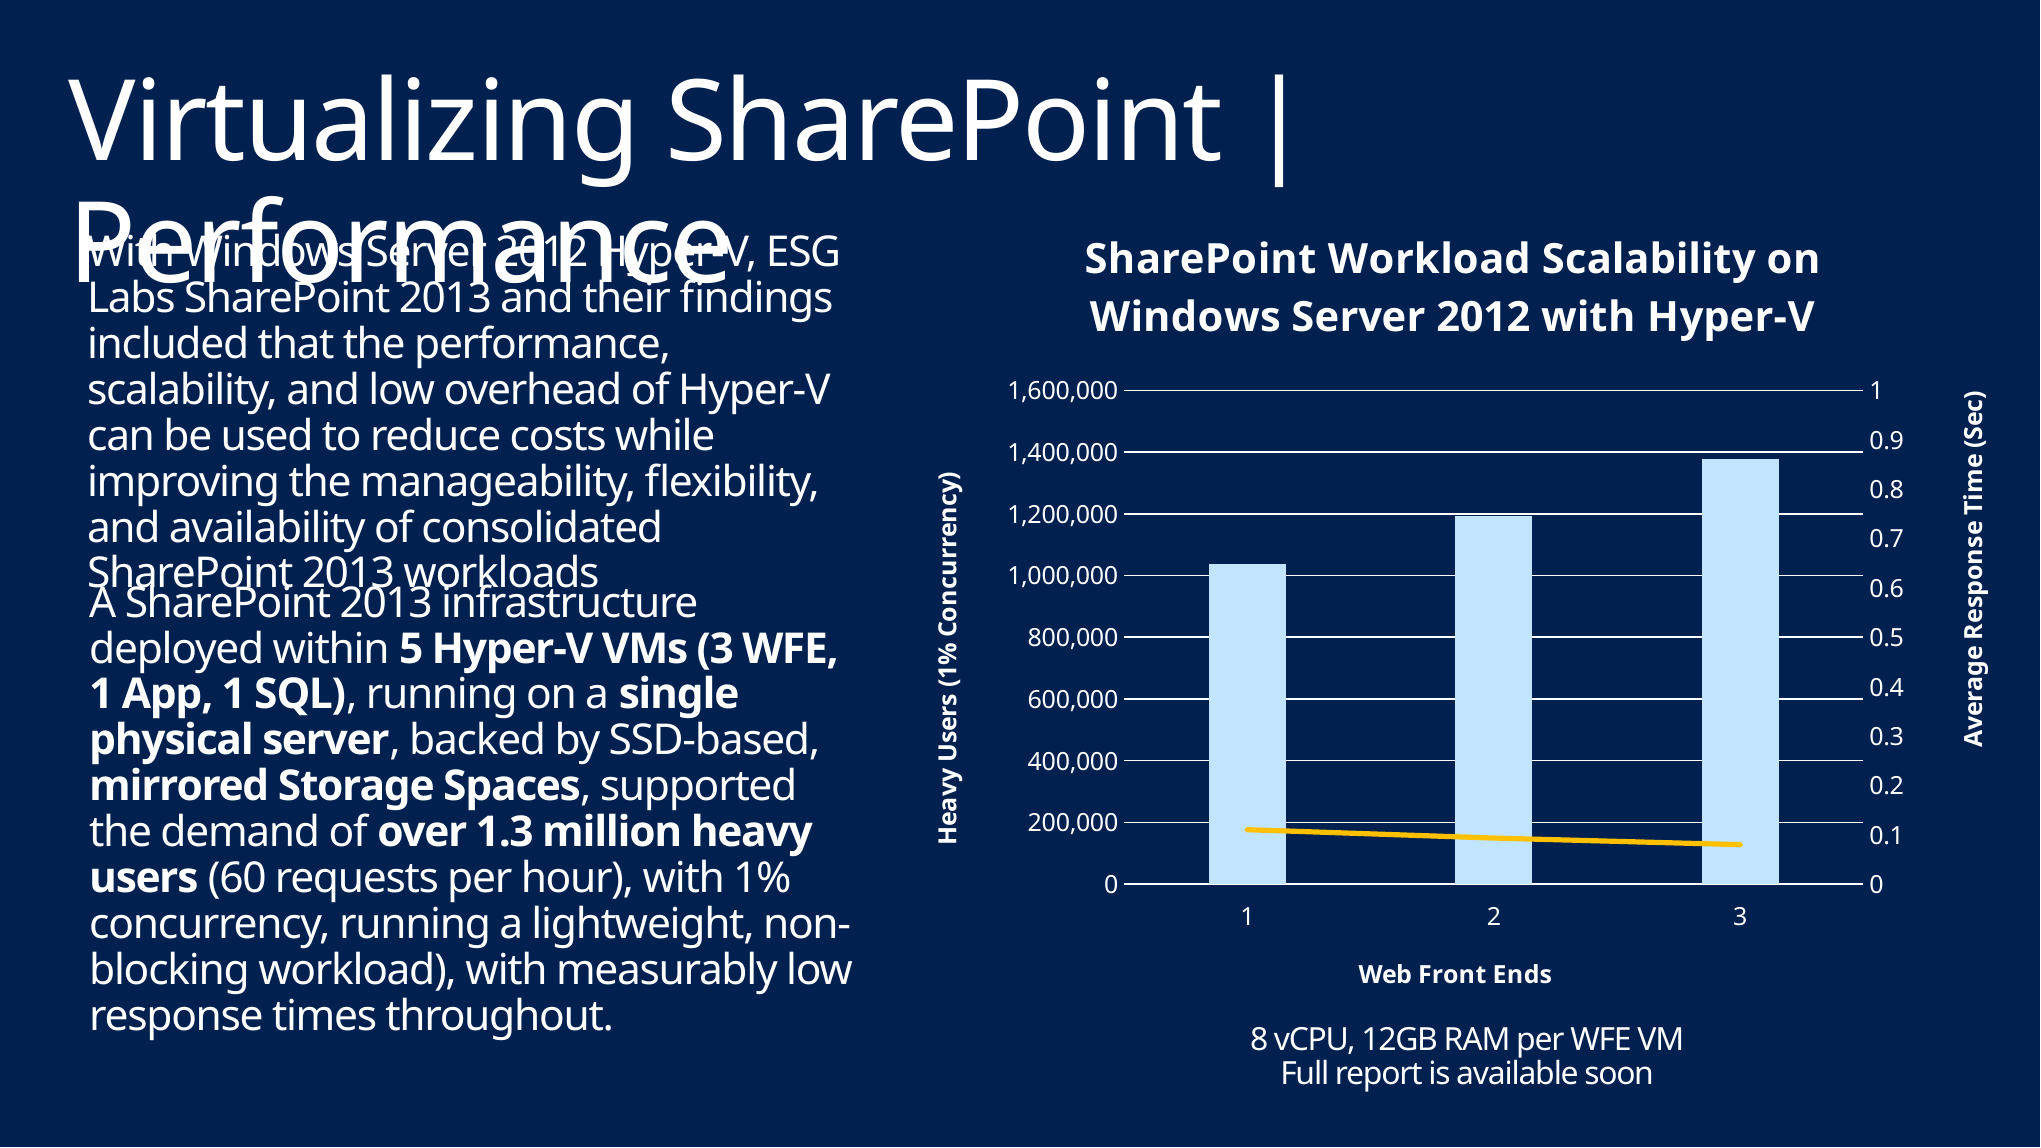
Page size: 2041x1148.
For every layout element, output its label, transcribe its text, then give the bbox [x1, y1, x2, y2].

text_box A SharePoint 2013 infrastructure deployed within 5 Hyper-V VMs (3 WFE, 1 App, 1 SQL), running on a single physical server, backed by SSD-based, mirrored Storage Spaces, supported the demand of over 1.3 million heavy users (60 requests per hour), with 1% concurrency, running a lightweight, non-blocking workload), with measurably low response times throughout. [89, 580, 865, 1040]
text_box With Windows Server 2012 Hyper-V, ESG Labs SharePoint 2013 and their findings included that the performance, scalability, and low overhead of Hyper-V can be used to reduce costs while improving the manageability, flexibility, and availability of consolidated SharePoint 2013 workloads [87, 230, 863, 598]
title Virtualizing SharePoint | Performance [45, 48, 1996, 199]
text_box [909, 190, 1998, 1094]
